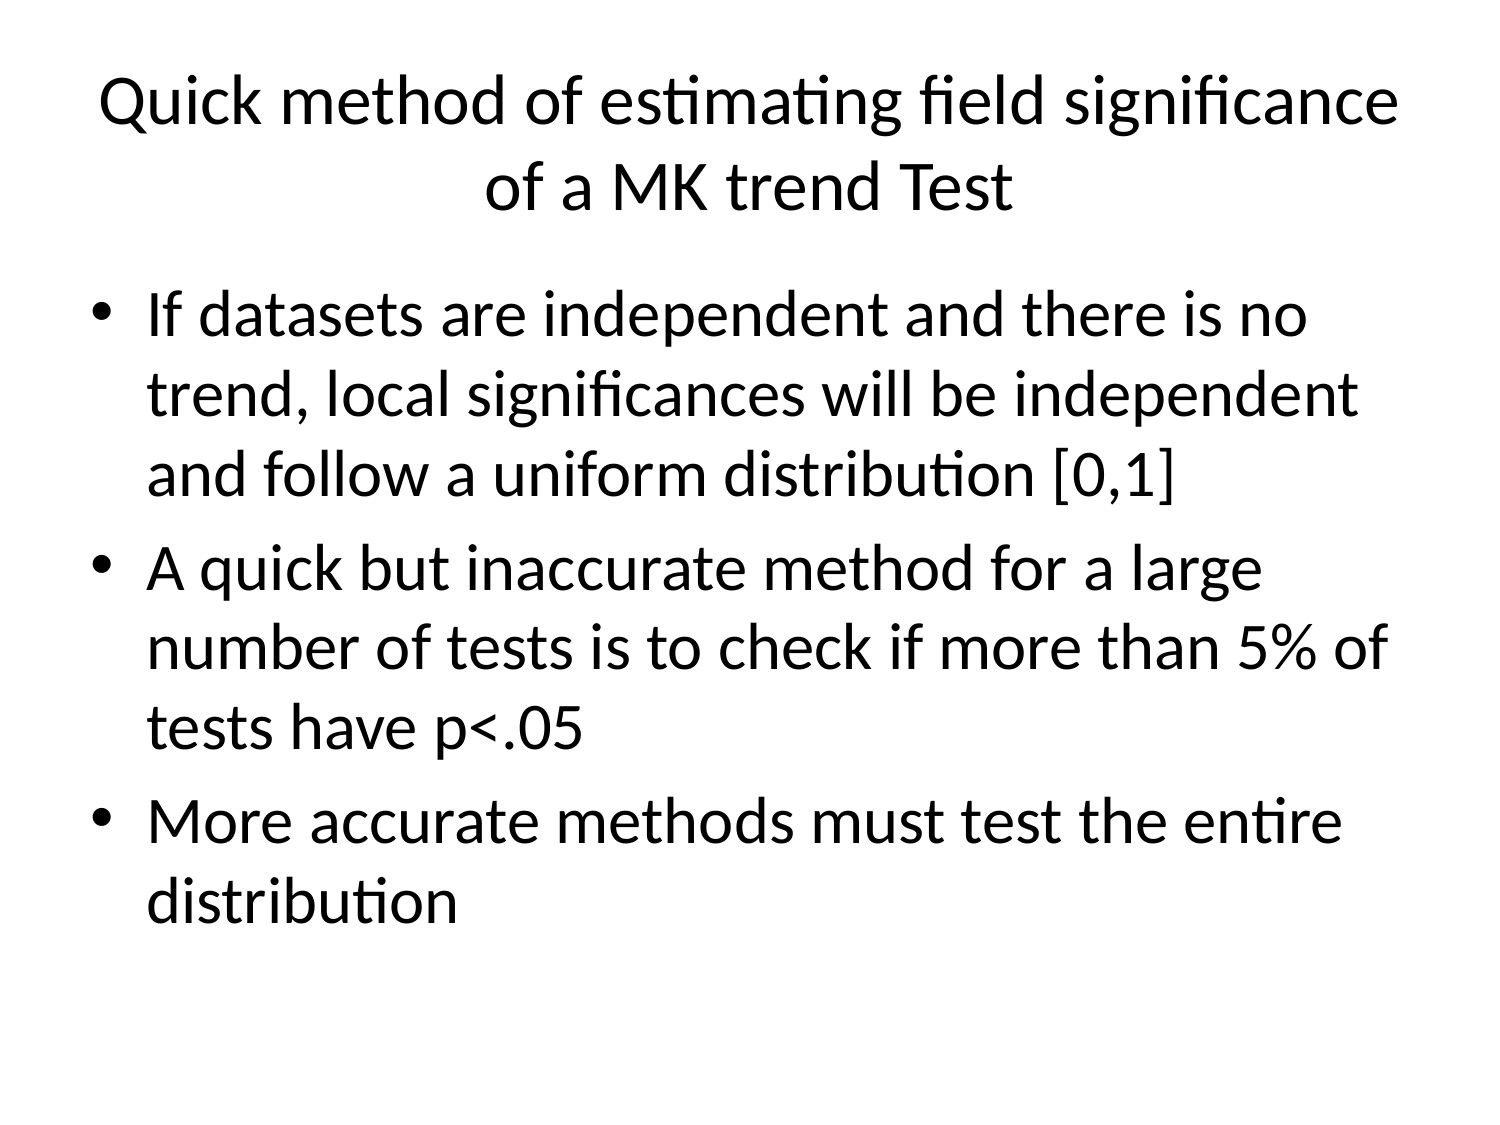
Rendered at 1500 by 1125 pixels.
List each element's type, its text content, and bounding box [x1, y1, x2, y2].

list If datasets are independent and there is no trend, local significances will be independent and follow a uniform distribution [0,1] A quick but inaccurate method for a large number of tests is to check if more than 5% of tests have p<.05 More accurate methods must test the entire distribution [75, 262, 1425, 1005]
title Quick method of estimating field significance of a MK trend Test [75, 45, 1425, 233]
